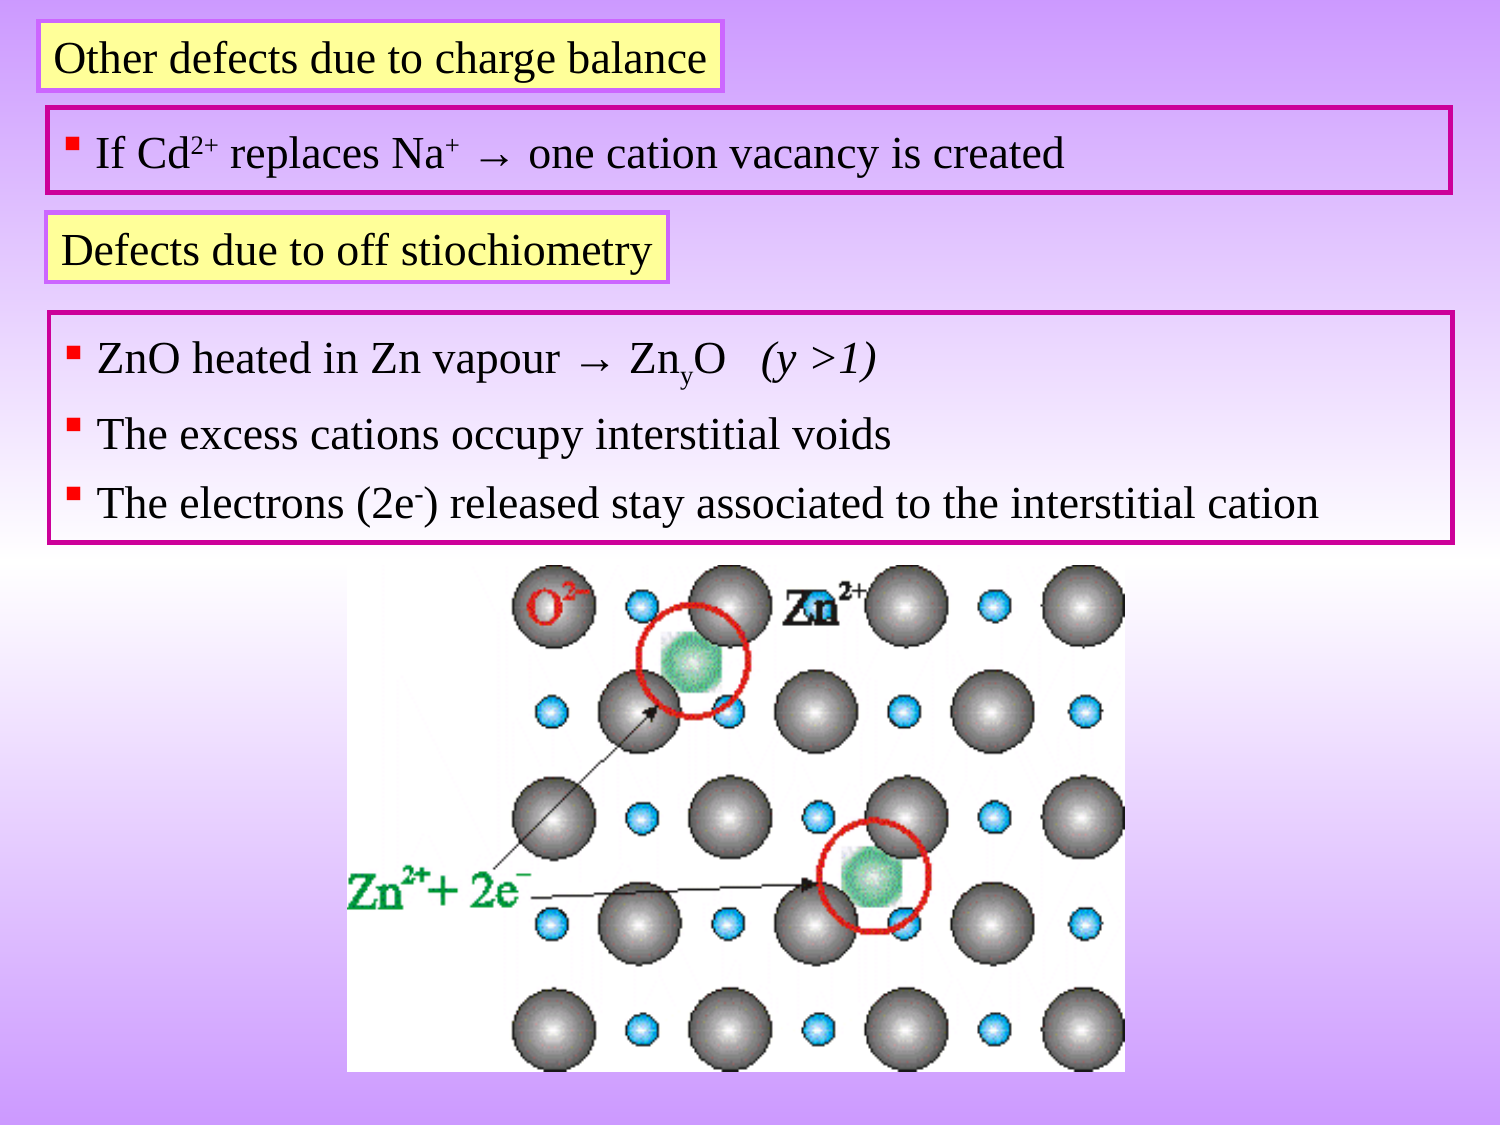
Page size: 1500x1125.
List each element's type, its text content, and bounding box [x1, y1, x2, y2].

text_box If Cd2+ replaces Na+ → one cation vacancy is created [47, 107, 1451, 193]
text_box ZnO heated in Zn vapour → ZnyO (y >1) The excess cations occupy interstitial voids The electrons (2e) released stay associated to the interstitial cation [49, 312, 1453, 543]
text_box Other defects due to charge balance [38, 20, 723, 91]
picture [346, 564, 1125, 1073]
text_box Defects due to off stiochiometry [46, 212, 668, 283]
